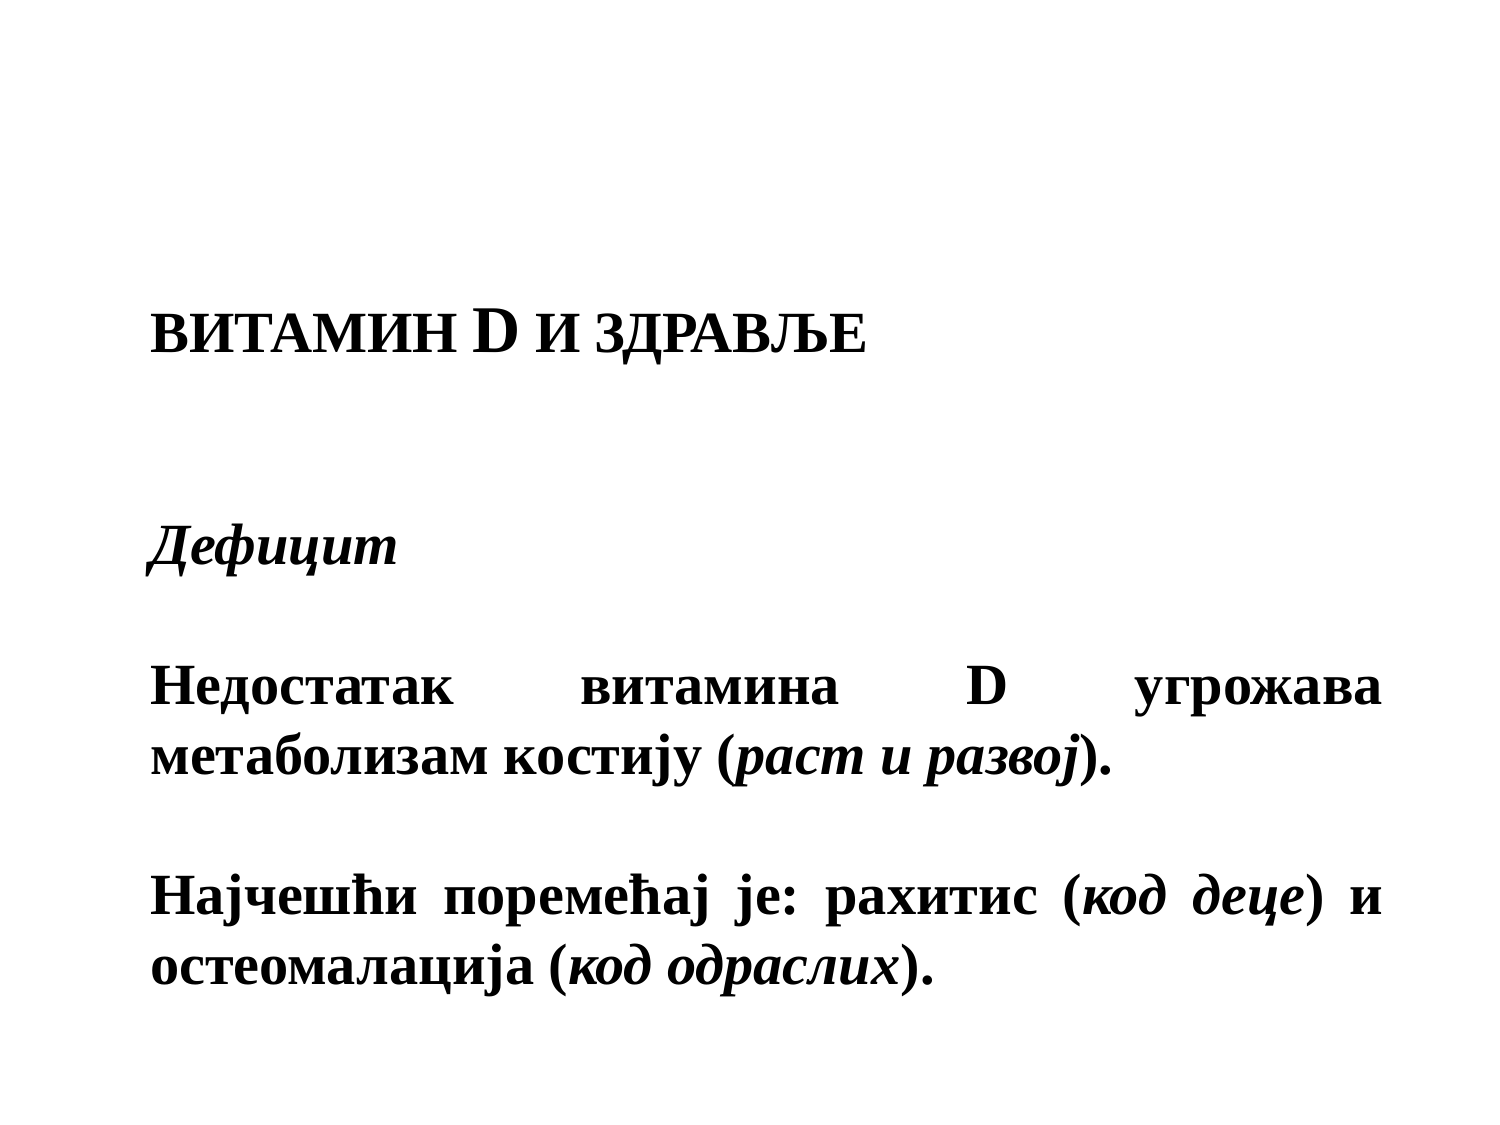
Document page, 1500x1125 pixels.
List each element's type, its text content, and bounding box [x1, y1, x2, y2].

text_box ВИТАМИН D И ЗДРАВЉЕ Дефицит Недостатак витамина D угрожава метаболизам костију (раст и развој). Најчешћи поремећај је: рахитис (код деце) и остеомалација (код одраслих). [135, 278, 1399, 1004]
